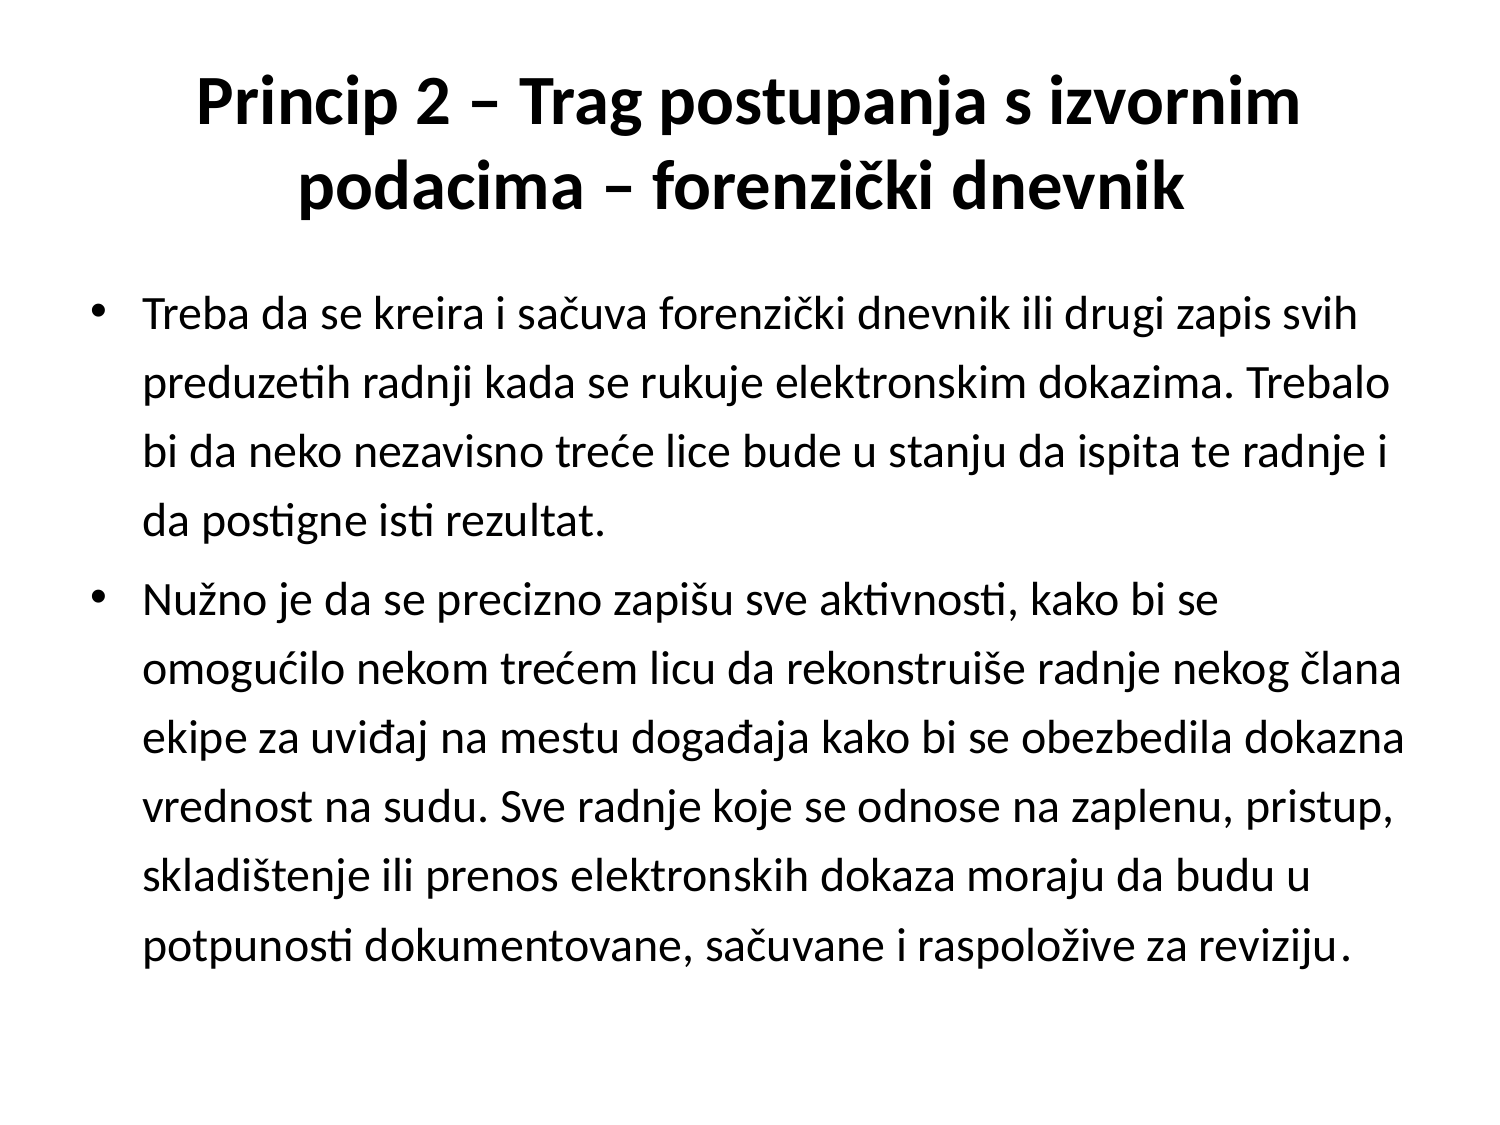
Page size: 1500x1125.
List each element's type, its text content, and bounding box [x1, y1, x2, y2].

title Princip 2 – Trag postupanja s izvornim podacima – forenzički dnevnik [75, 45, 1425, 233]
list Treba da se kreira i sačuva forenzički dnevnik ili drugi zapis svih preduzetih radnji kada se rukuje elektronskim dokazima. Trebalo bi da neko nezavisno treće lice bude u stanju da ispita te radnje i da postigne isti rezultat. Nužno je da se precizno zapišu sve aktivnosti, kako bi se omogućilo nekom trećem licu da rekonstruiše radnje nekog člana ekipe za uviđaj na mestu događaja kako bi se obezbedila dokazna vrednost na sudu. Sve radnje koje se odnose na zaplenu, pristup, skladištenje ili prenos elektronskih dokaza moraju da budu u potpunosti dokumentovane, sačuvane i raspoložive za reviziju. [75, 262, 1425, 1005]
